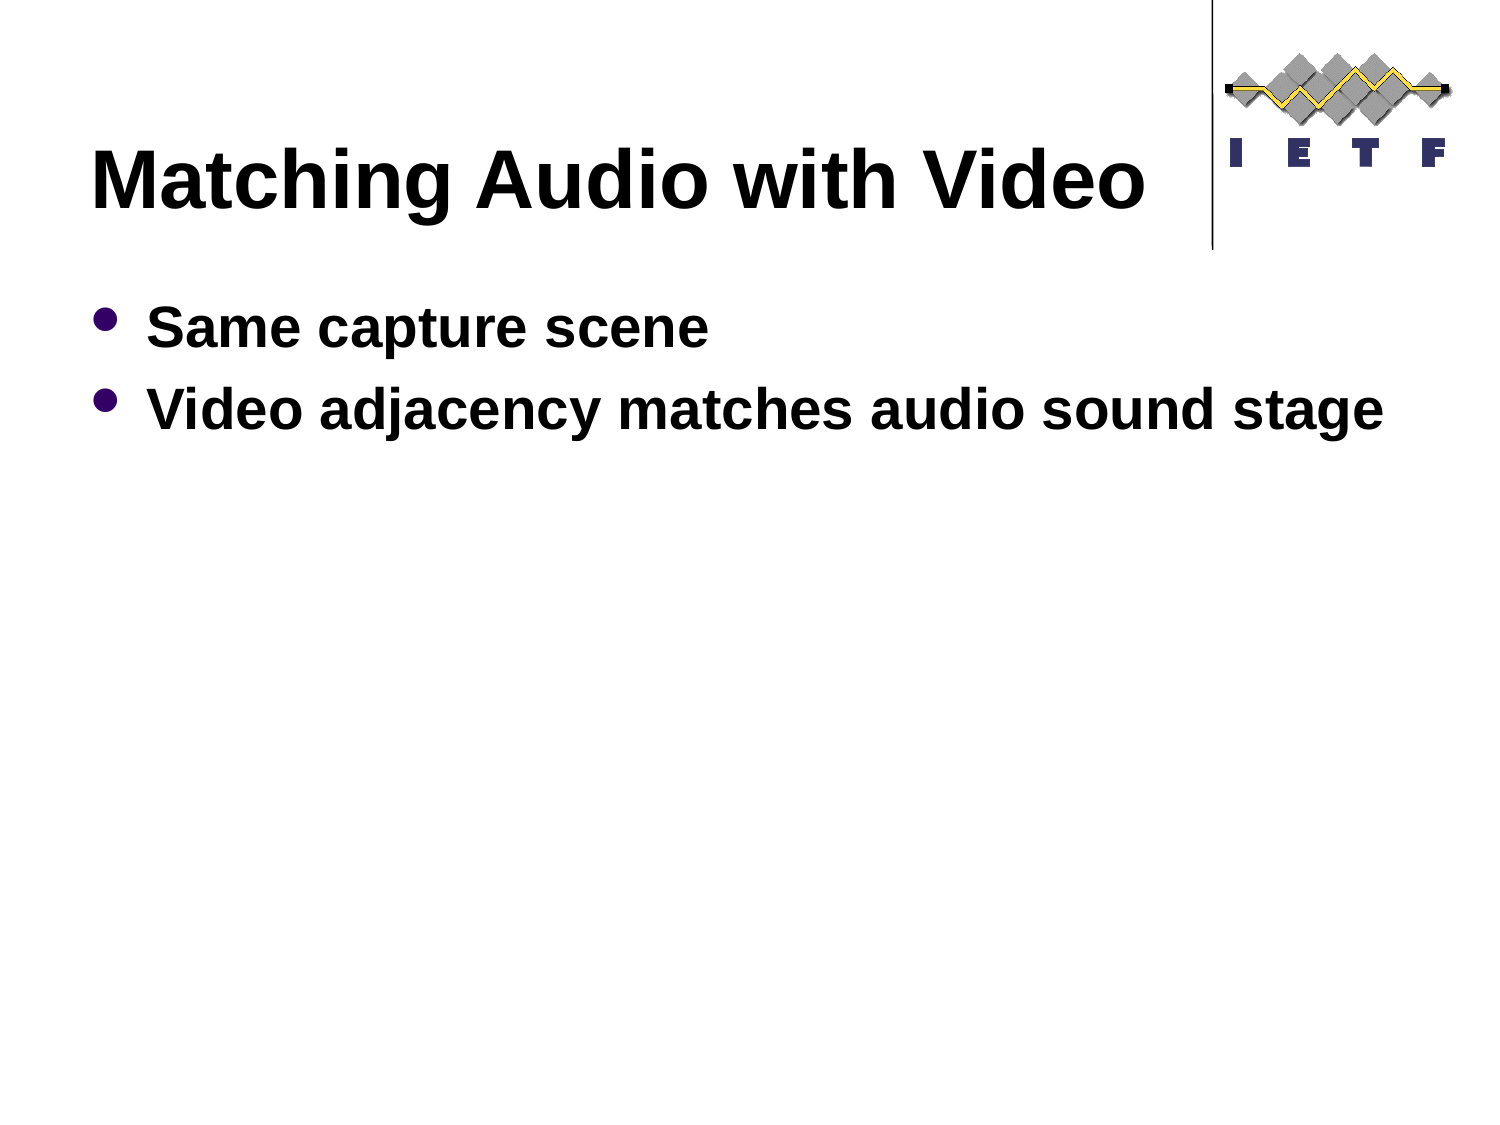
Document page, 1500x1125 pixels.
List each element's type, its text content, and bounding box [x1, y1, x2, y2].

list Same capture scene Video adjacency matches audio sound stage [74, 281, 1463, 1006]
title Matching Audio with Video [74, 19, 1201, 233]
picture [1212, 37, 1463, 181]
